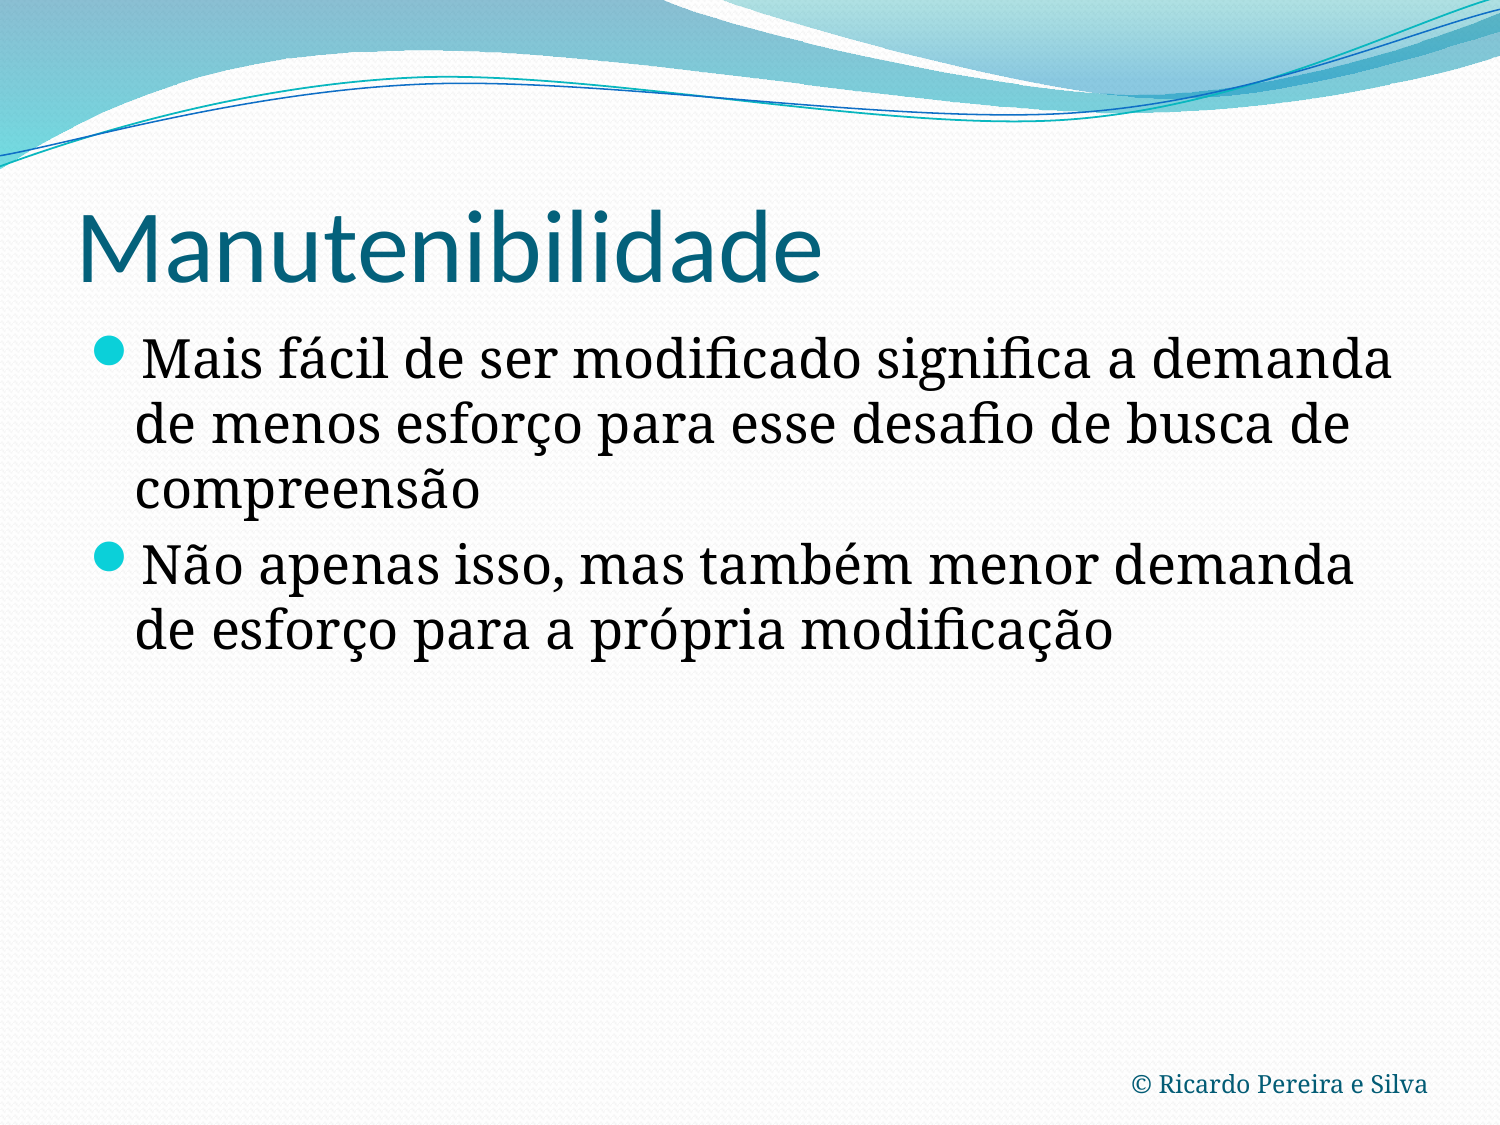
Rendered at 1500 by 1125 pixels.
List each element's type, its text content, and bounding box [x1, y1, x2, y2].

footer © Ricardo Pereira e Silva [1101, 1042, 1429, 1103]
list Mais fácil de ser modificado significa a demanda de menos esforço para esse desafio de busca de compreensão Não apenas isso, mas também menor demanda de esforço para a própria modificação [75, 317, 1425, 1038]
title Manutenibilidade [75, 115, 1425, 303]
